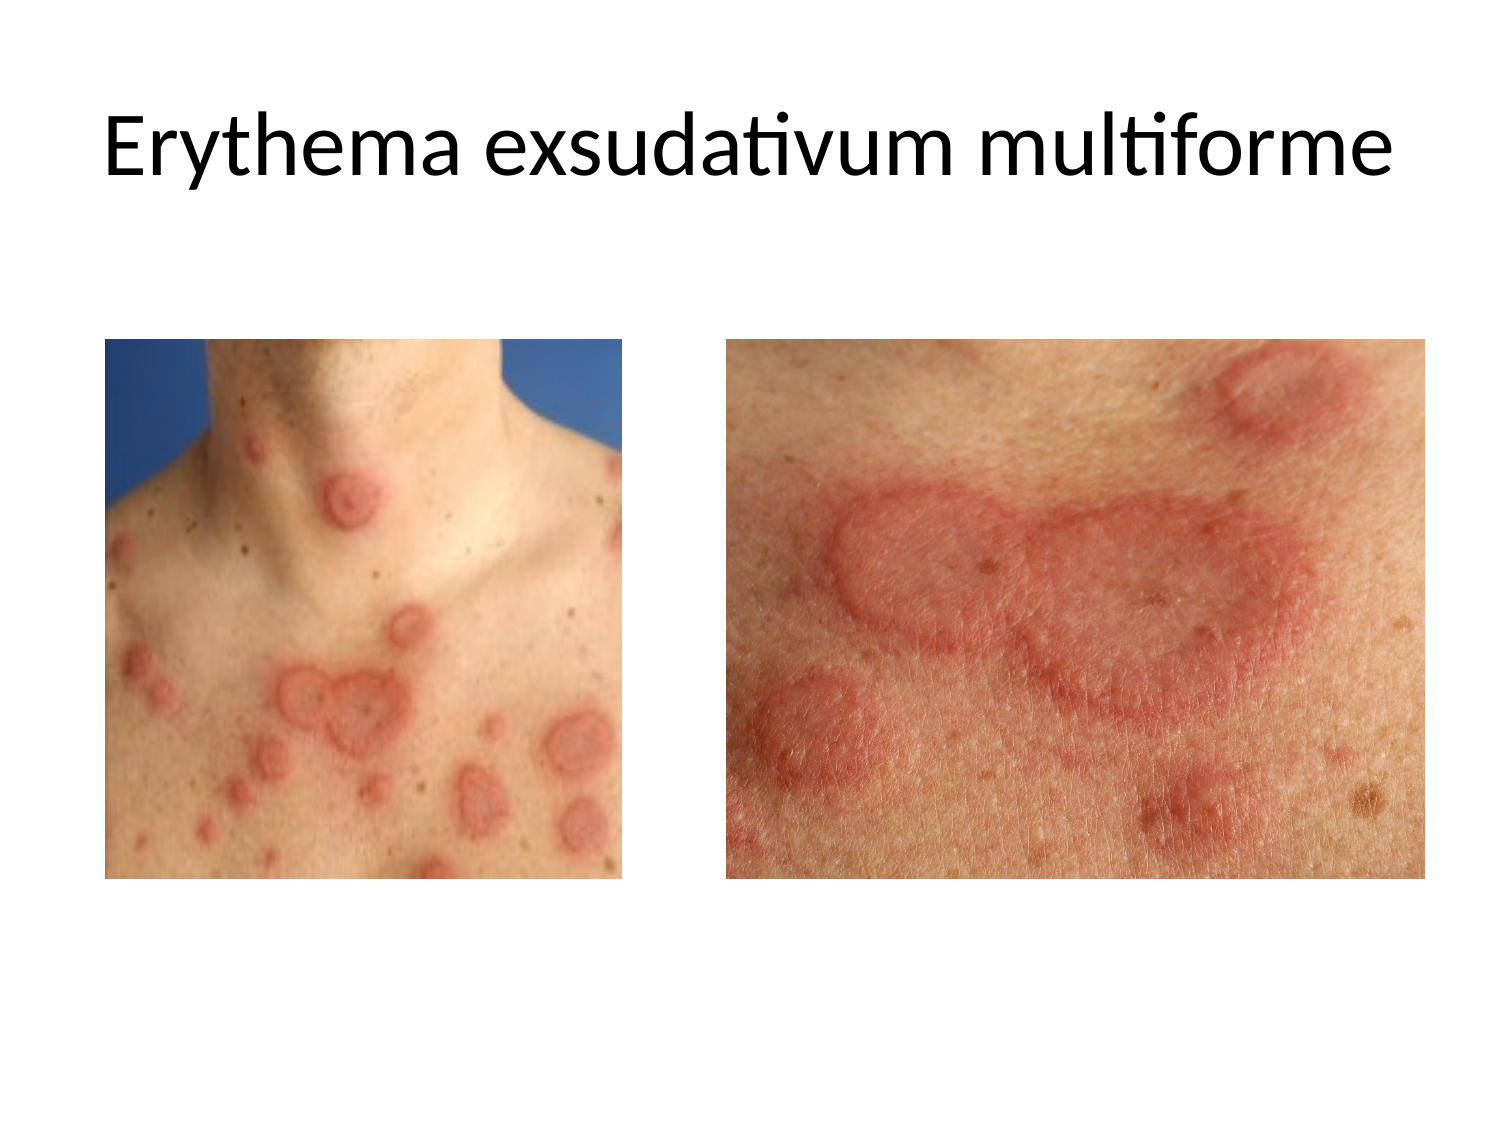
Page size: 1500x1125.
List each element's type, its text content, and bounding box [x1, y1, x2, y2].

text_box [25, 0, 795, 301]
picture [726, 339, 1425, 880]
picture [105, 339, 622, 880]
title Erythema exsudativum multiforme [795, 45, 1425, 233]
